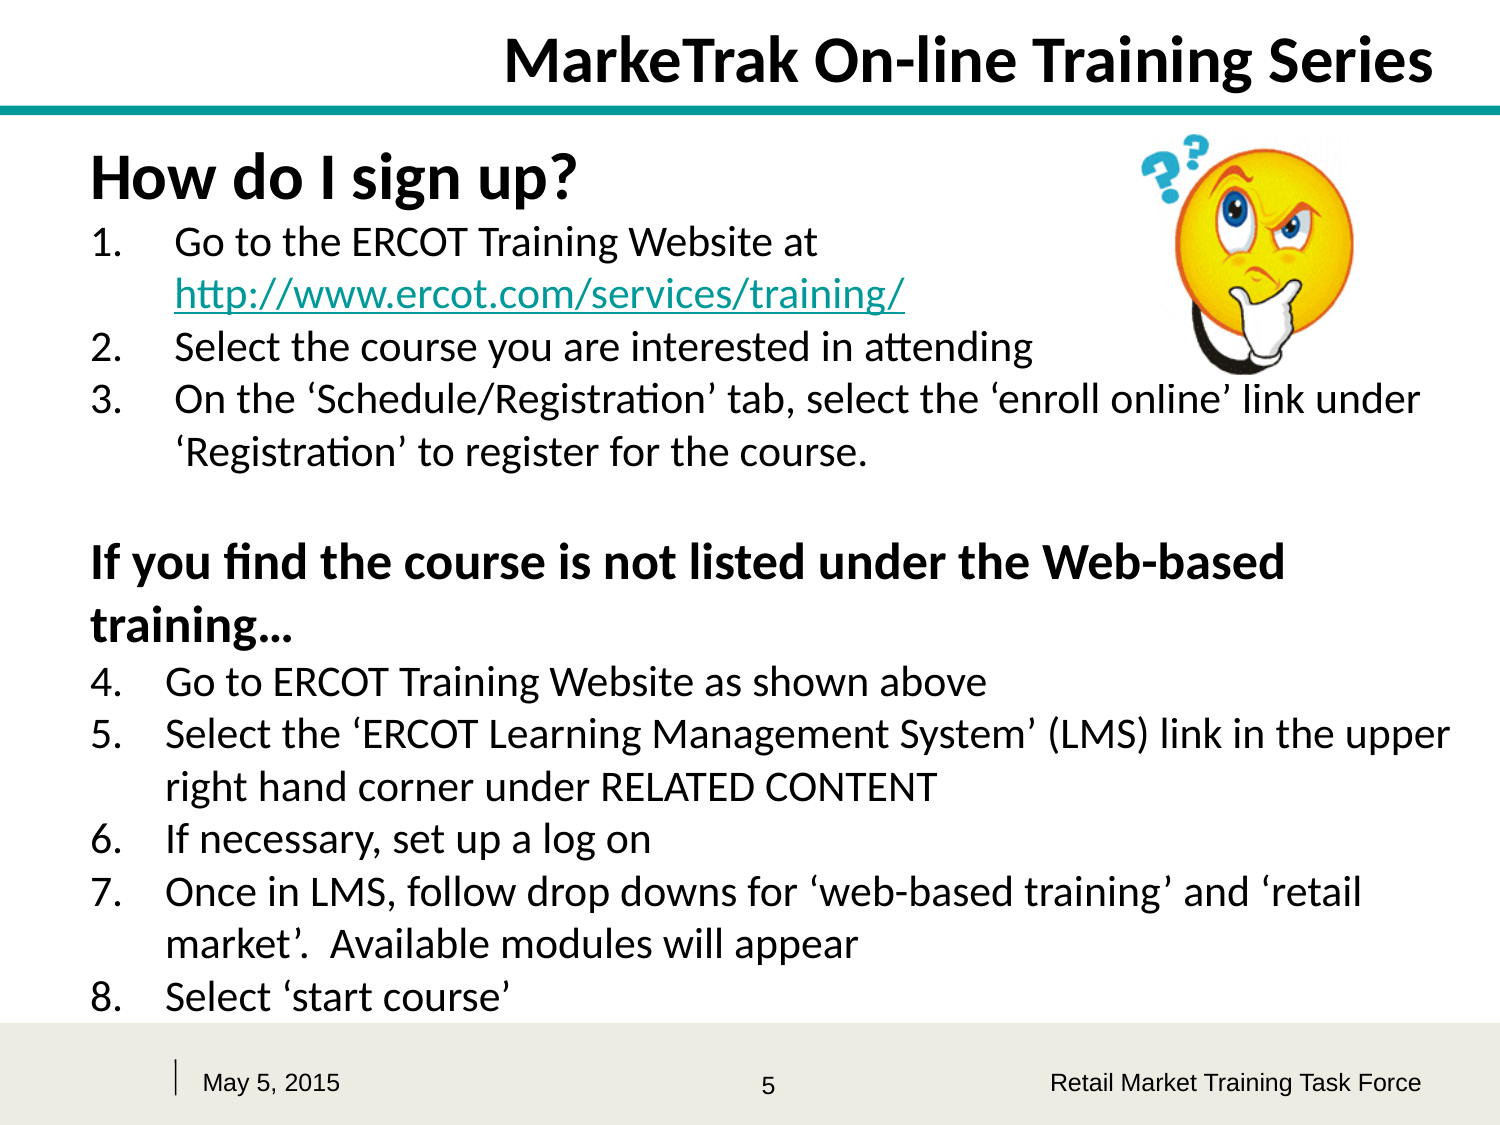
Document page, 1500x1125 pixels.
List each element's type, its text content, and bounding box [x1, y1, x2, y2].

picture [1124, 124, 1365, 384]
footer Retail Market Training Task Force [1024, 1059, 1438, 1125]
title MarkeTrak On-line Training Series [24, 0, 1451, 113]
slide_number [187, 1059, 538, 1125]
list How do I sign up? Go to the ERCOT Training Website at http://www.ercot.com/services/training/ Select the course you are interested in attending On the ‘Schedule/Registration’ tab, select the ‘enroll online’ link under ‘Registration’ to register for the course. If you find the course is not listed under the Web-based training… Go to ERCOT Training Website as shown above Select the ‘ERCOT Learning Management System’ (LMS) link in the upper right hand corner under RELATED CONTENT If necessary, set up a log on Once in LMS, follow drop downs for ‘web-based training’ and ‘retail market’. Available modules will appear Select ‘start course’ [74, 124, 1476, 963]
